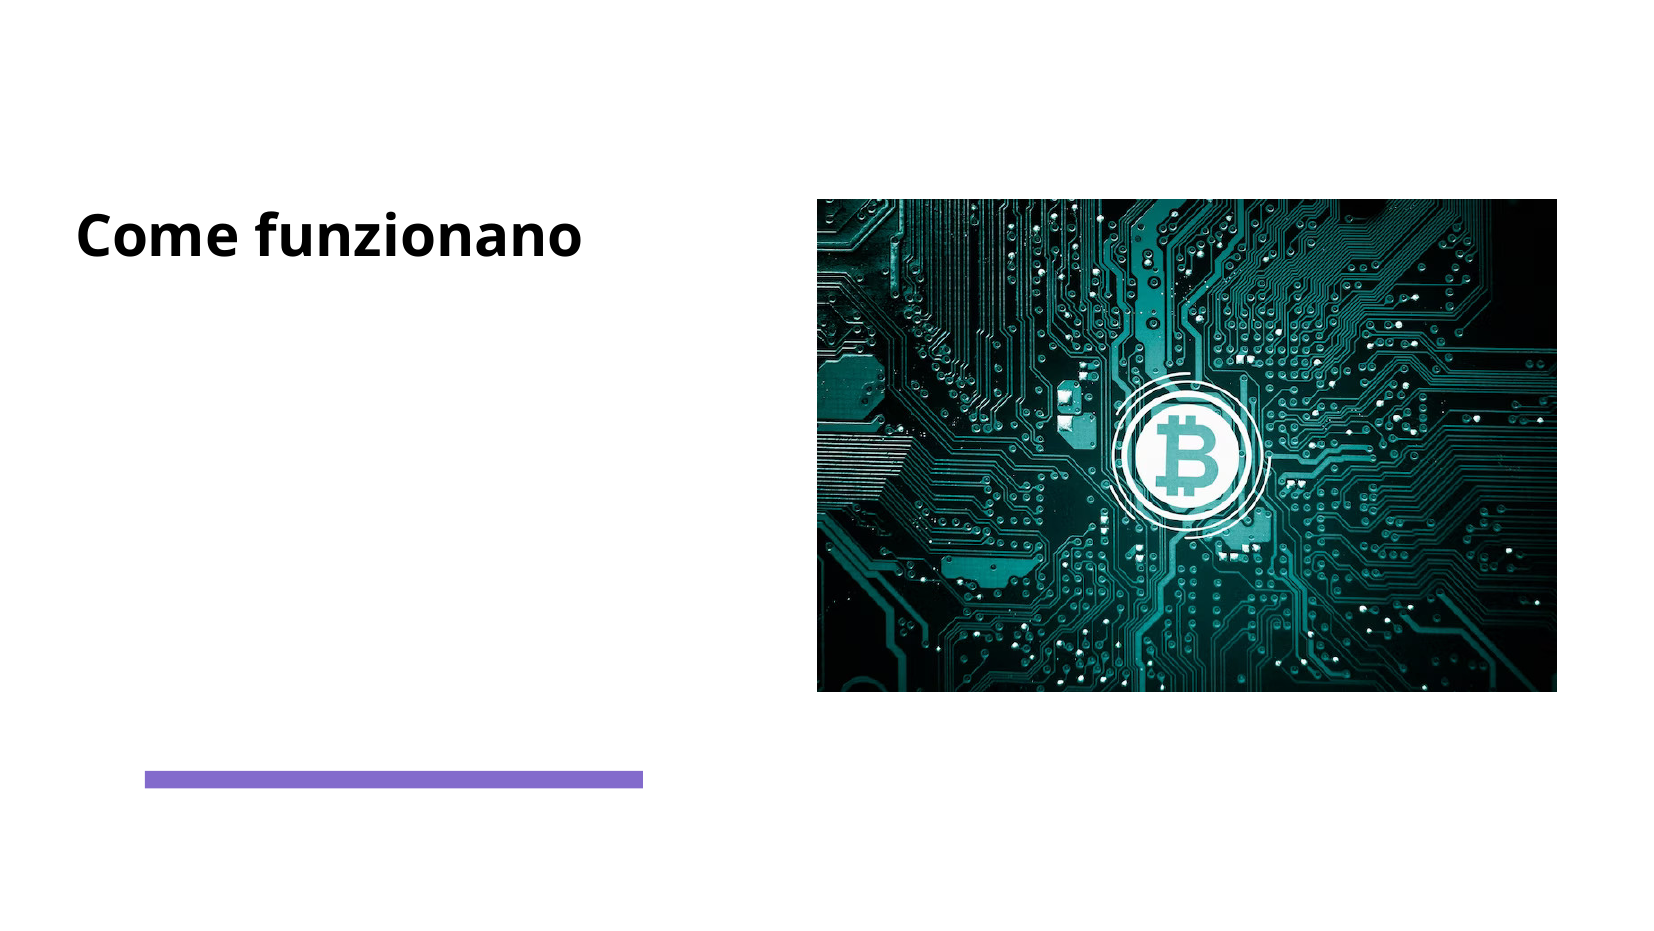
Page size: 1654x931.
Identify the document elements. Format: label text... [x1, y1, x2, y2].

title Come funzionano [74, 176, 712, 290]
picture [817, 199, 1557, 692]
